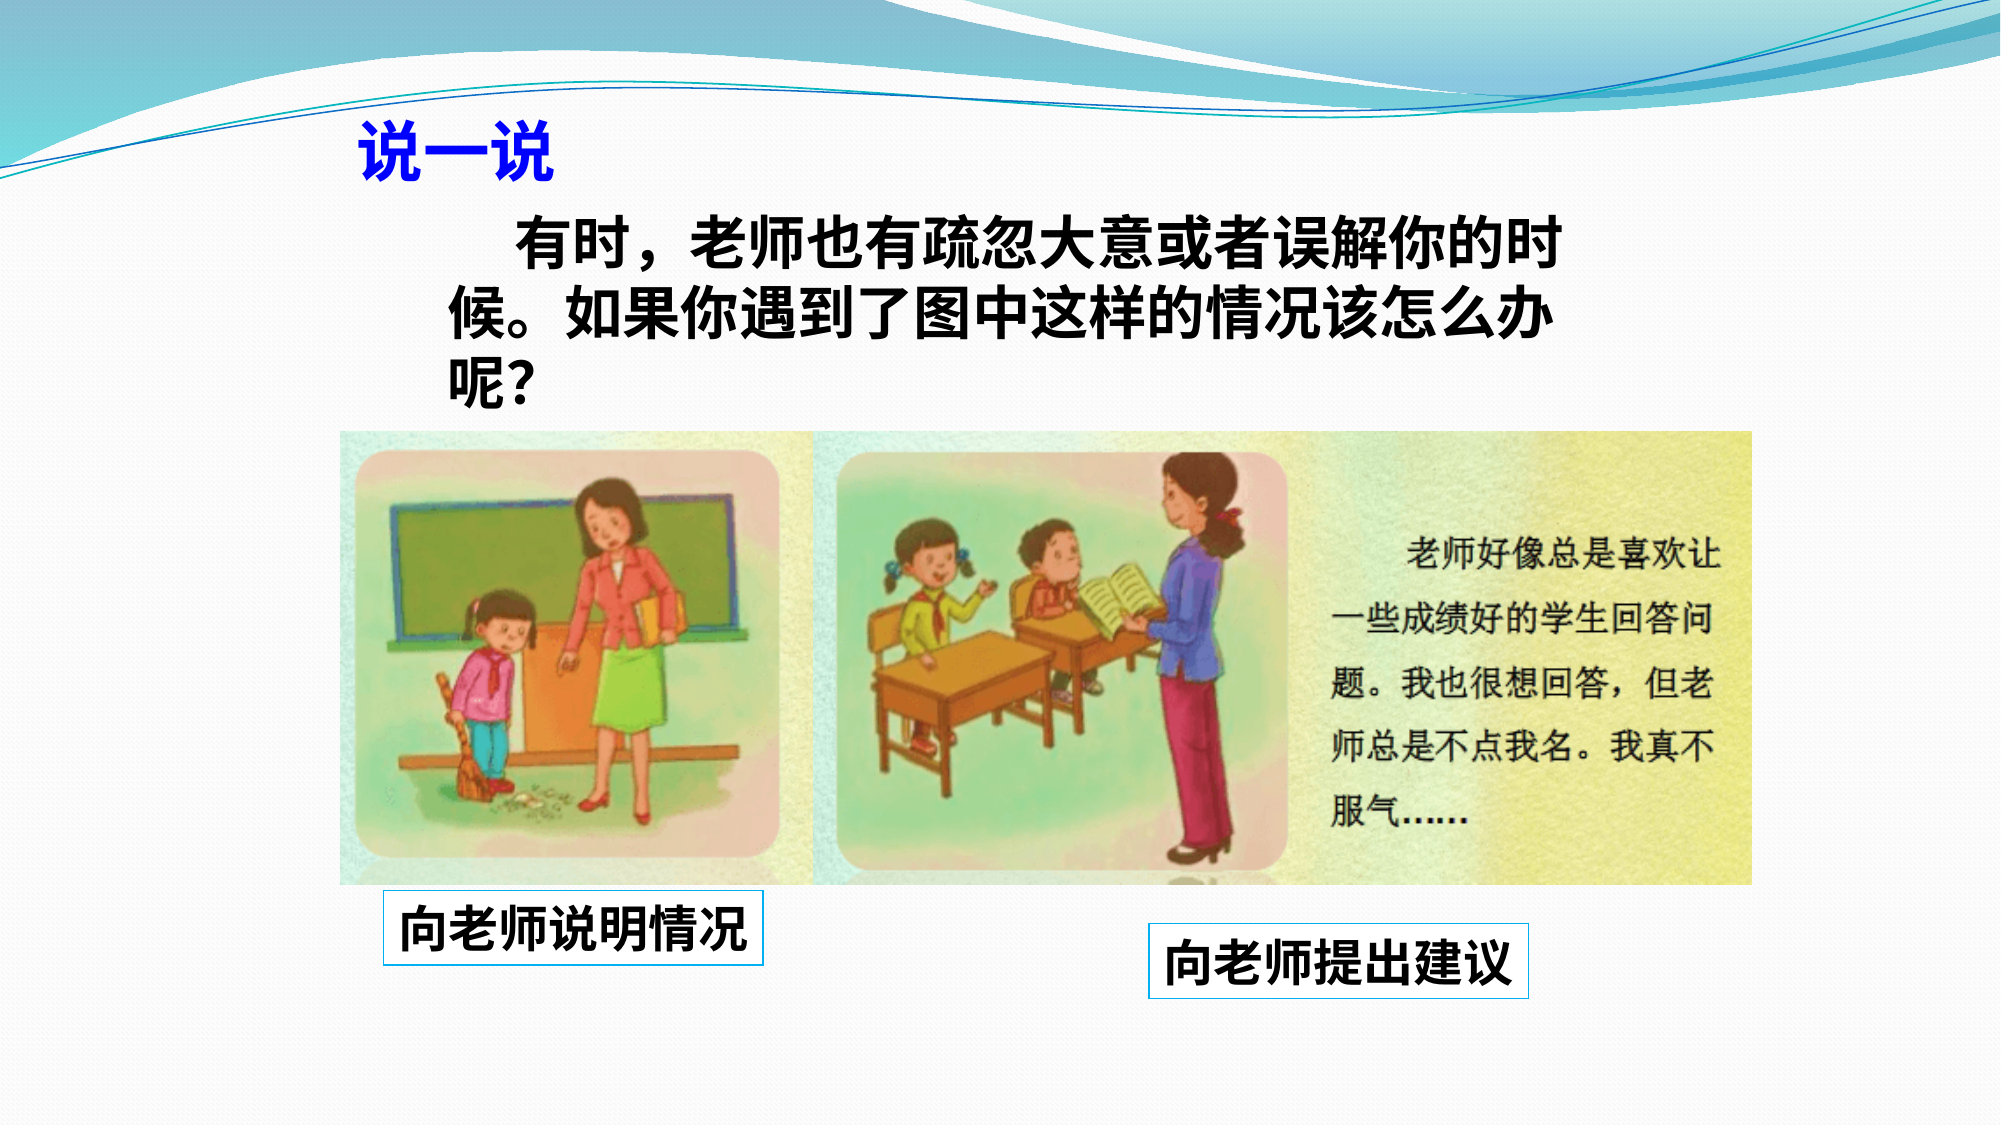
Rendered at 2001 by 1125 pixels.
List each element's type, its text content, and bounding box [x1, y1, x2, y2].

text_box 说一说 [341, 102, 572, 197]
picture [339, 431, 1752, 885]
text_box 向老师提出建议 [1148, 923, 1529, 999]
text_box 向老师说明情况 [383, 898, 763, 966]
text_box 有时，老师也有疏忽大意或者误解你的时候。如果你遇到了图中这样的情况该怎么办呢？ [433, 198, 1591, 424]
